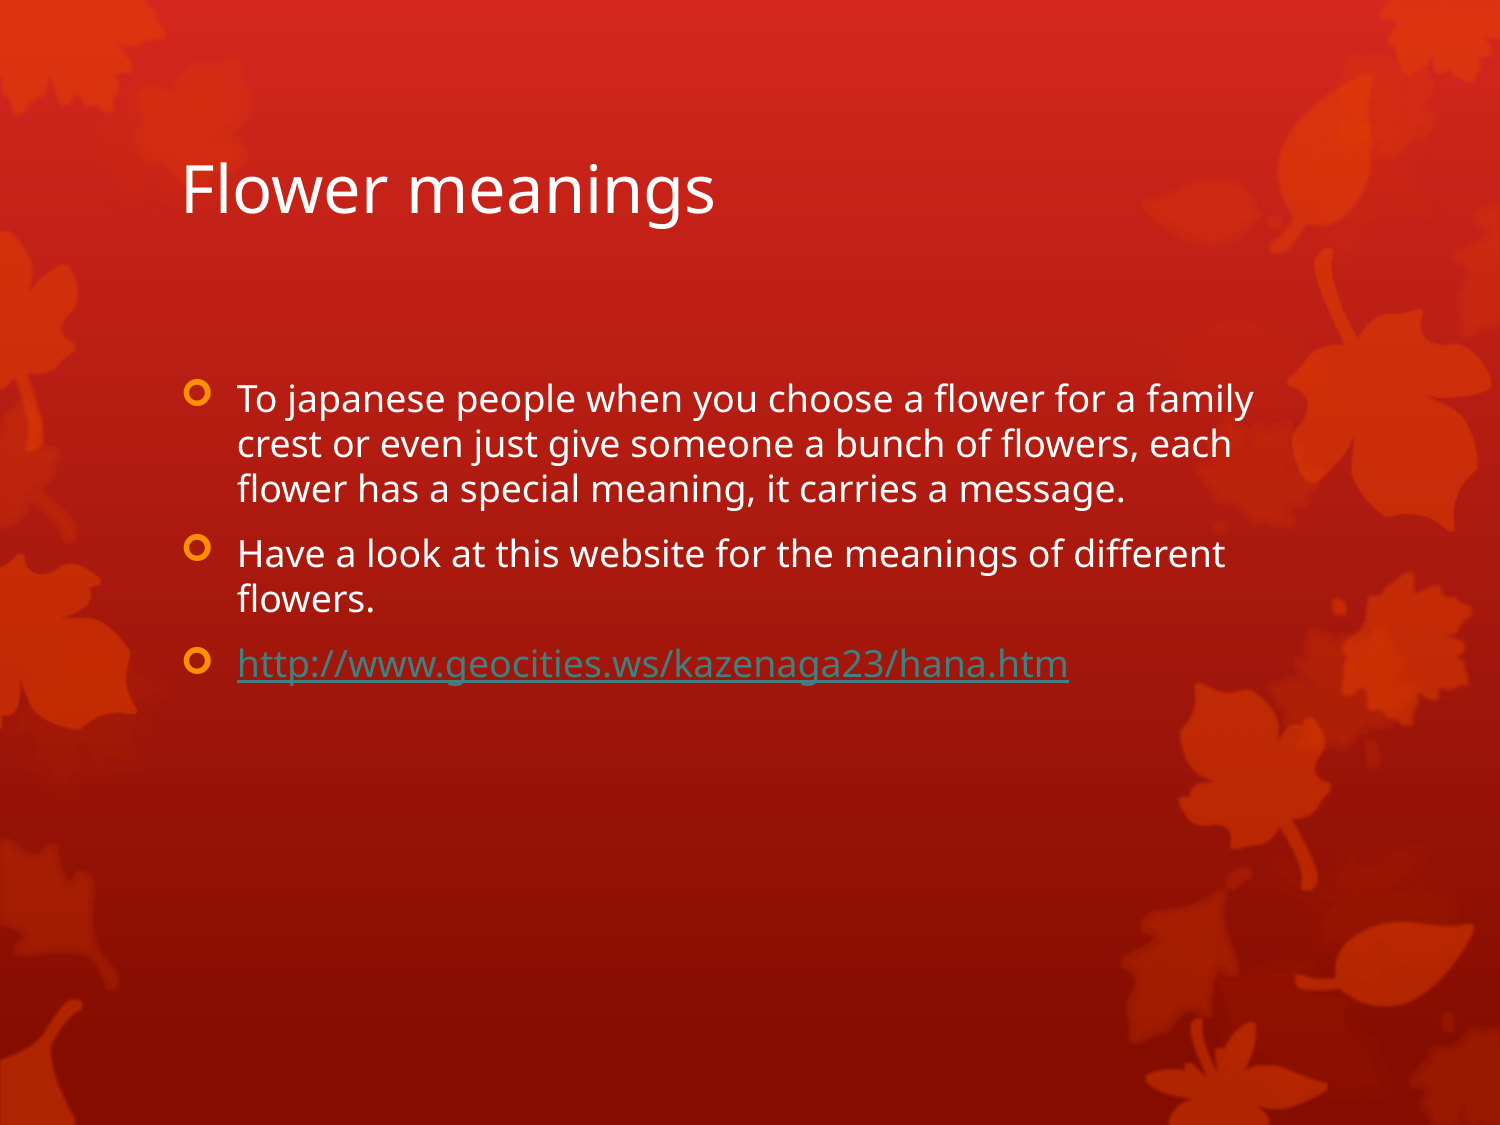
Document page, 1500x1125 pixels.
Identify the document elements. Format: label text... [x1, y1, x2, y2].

list To japanese people when you choose a flower for a family crest or even just give someone a bunch of flowers, each flower has a special meaning, it carries a message. Have a look at this website for the meanings of different flowers. http://www.geocities.ws/kazenaga23/hana.htm [165, 296, 1335, 835]
title Flower meanings [165, 110, 1335, 263]
